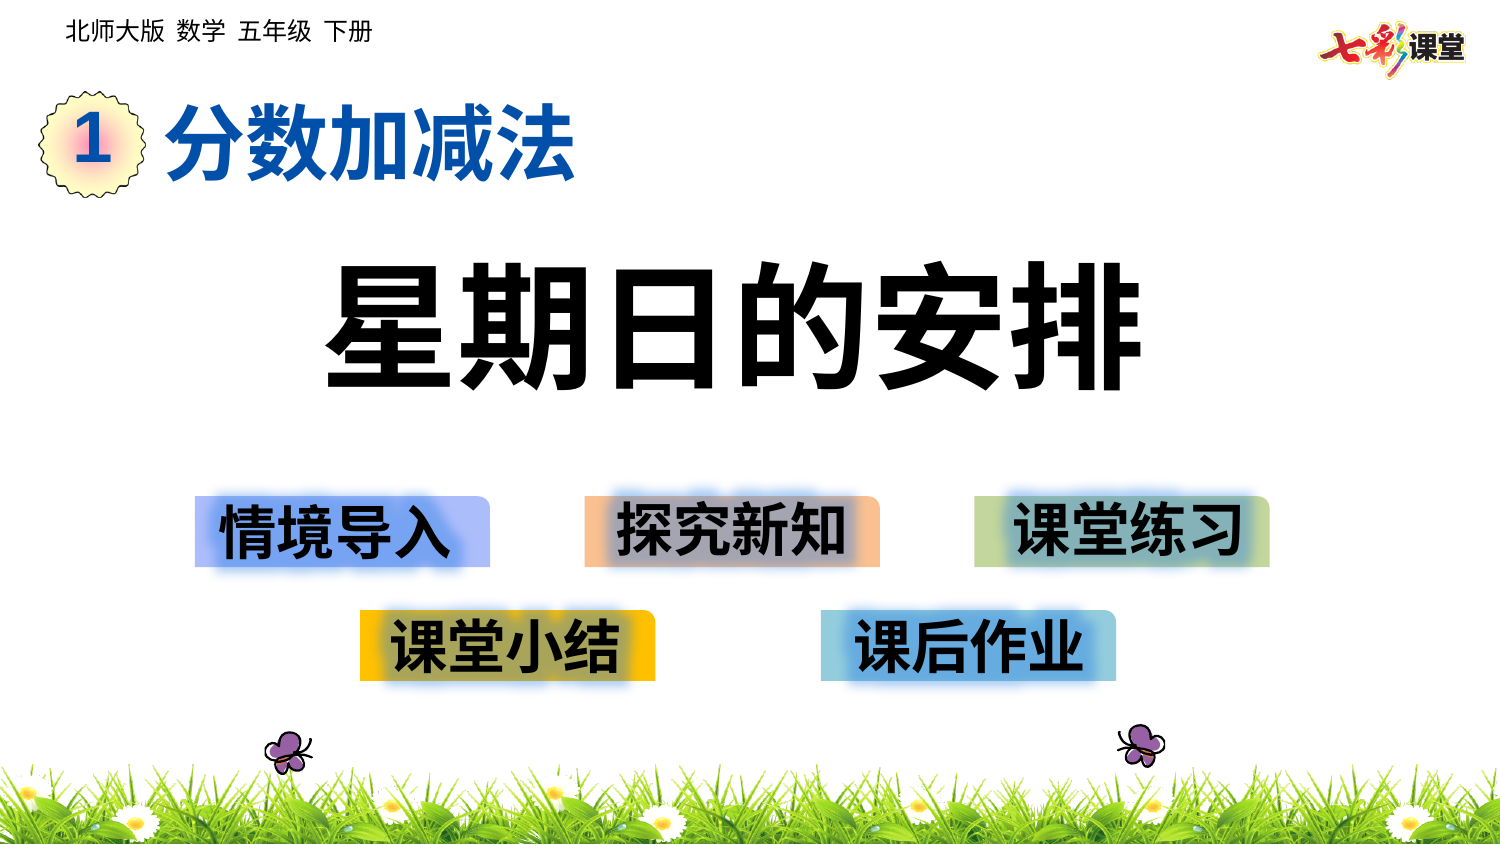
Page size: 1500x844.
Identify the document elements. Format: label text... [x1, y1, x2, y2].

text_box 课堂练习 [993, 481, 1266, 575]
text_box 情境导入 [199, 484, 472, 579]
text_box 探究新知 [596, 481, 868, 575]
picture [1316, 20, 1468, 80]
text_box 星期日的安排 [308, 235, 1157, 412]
text_box 分数加减法 [150, 85, 590, 197]
text_box 课后作业 [833, 598, 1106, 693]
text_box 课堂小结 [370, 598, 642, 693]
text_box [37, 81, 146, 198]
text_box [0, 0, 573, 70]
picture [0, 723, 1500, 844]
